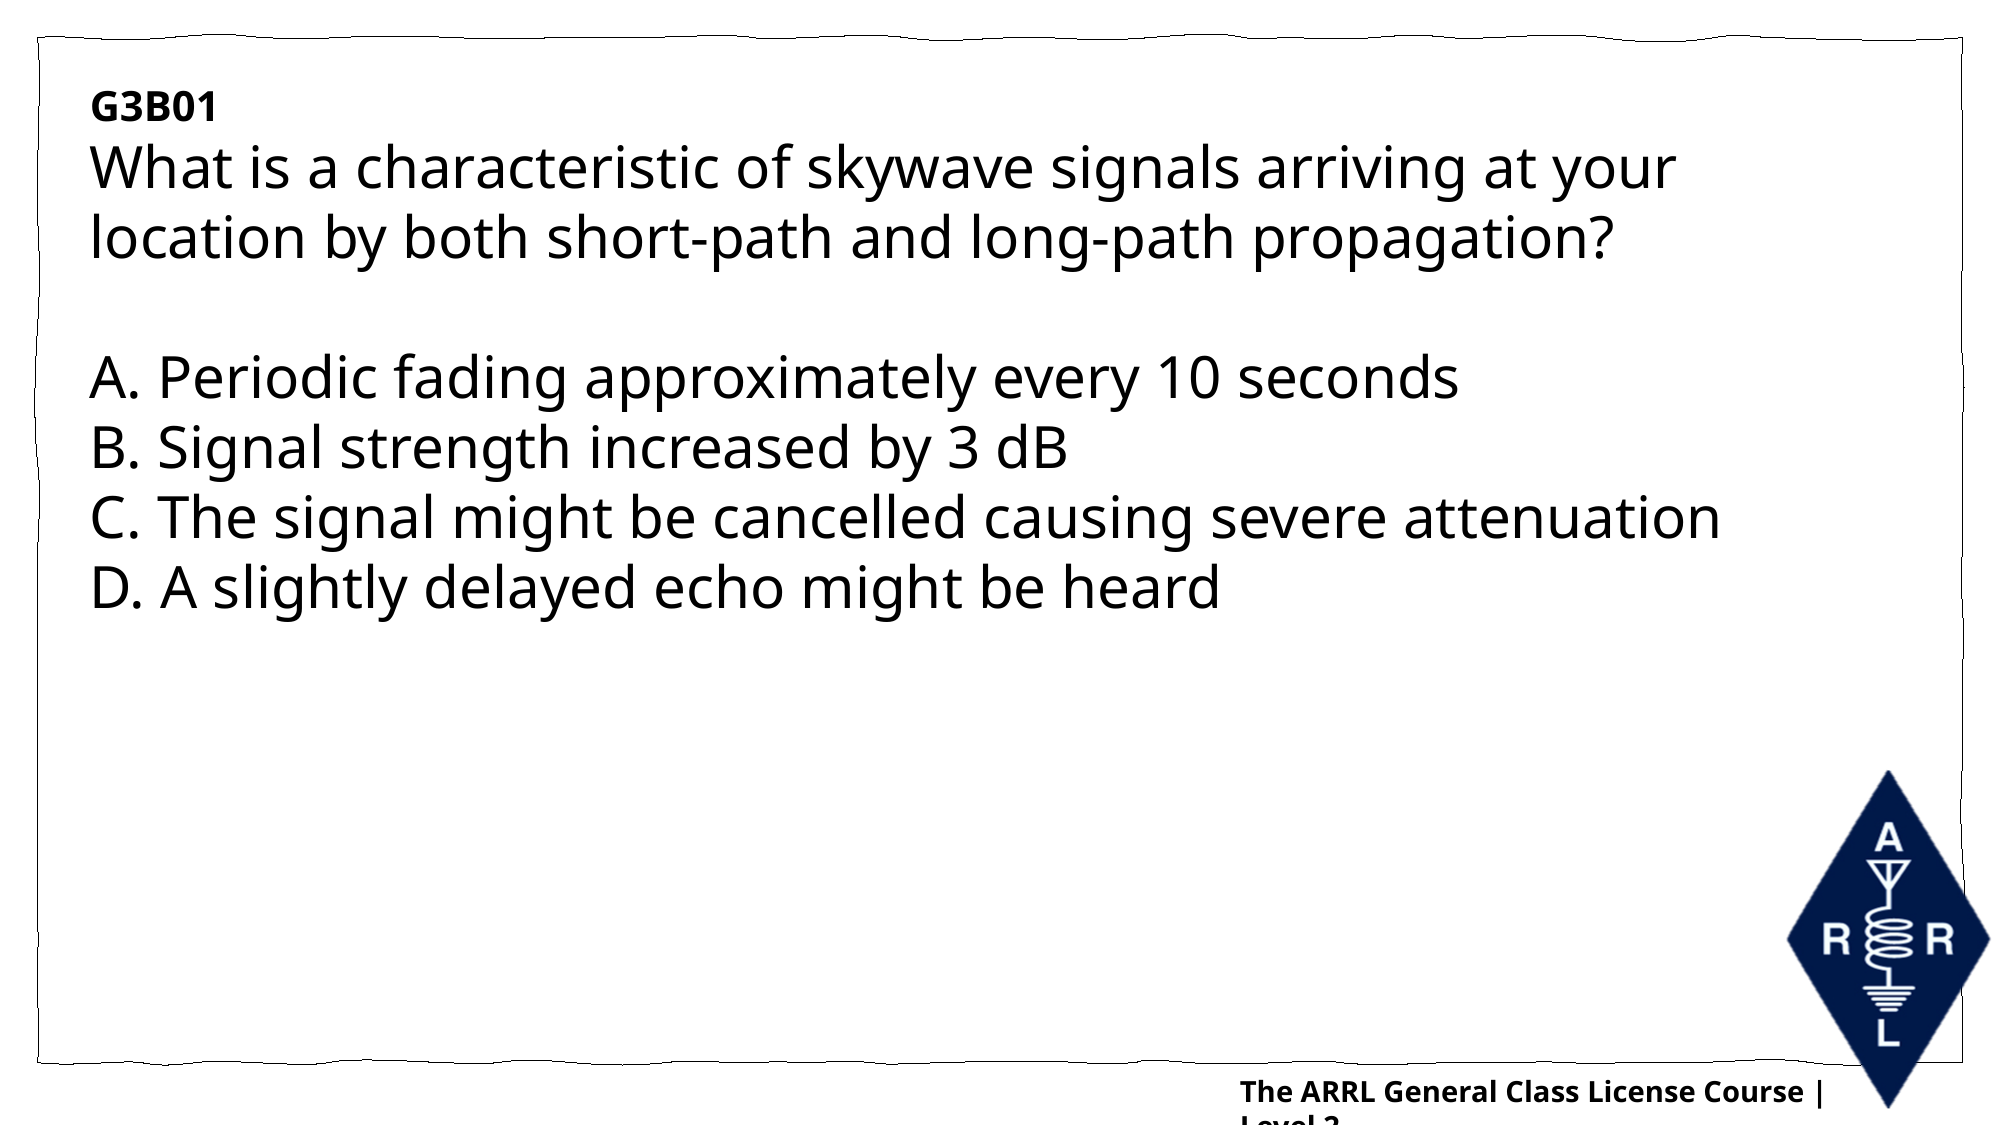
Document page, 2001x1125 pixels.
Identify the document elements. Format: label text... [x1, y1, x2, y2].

picture [1773, 752, 1999, 1125]
text_box G3B01 What is a characteristic of skywave signals arriving at your location by both short-path and long-path propagation? A. Periodic fading approximately every 10 seconds B. Signal strength increased by 3 dB C. The signal might be cancelled causing severe attenuation D. A slightly delayed echo might be heard [75, 72, 1850, 628]
